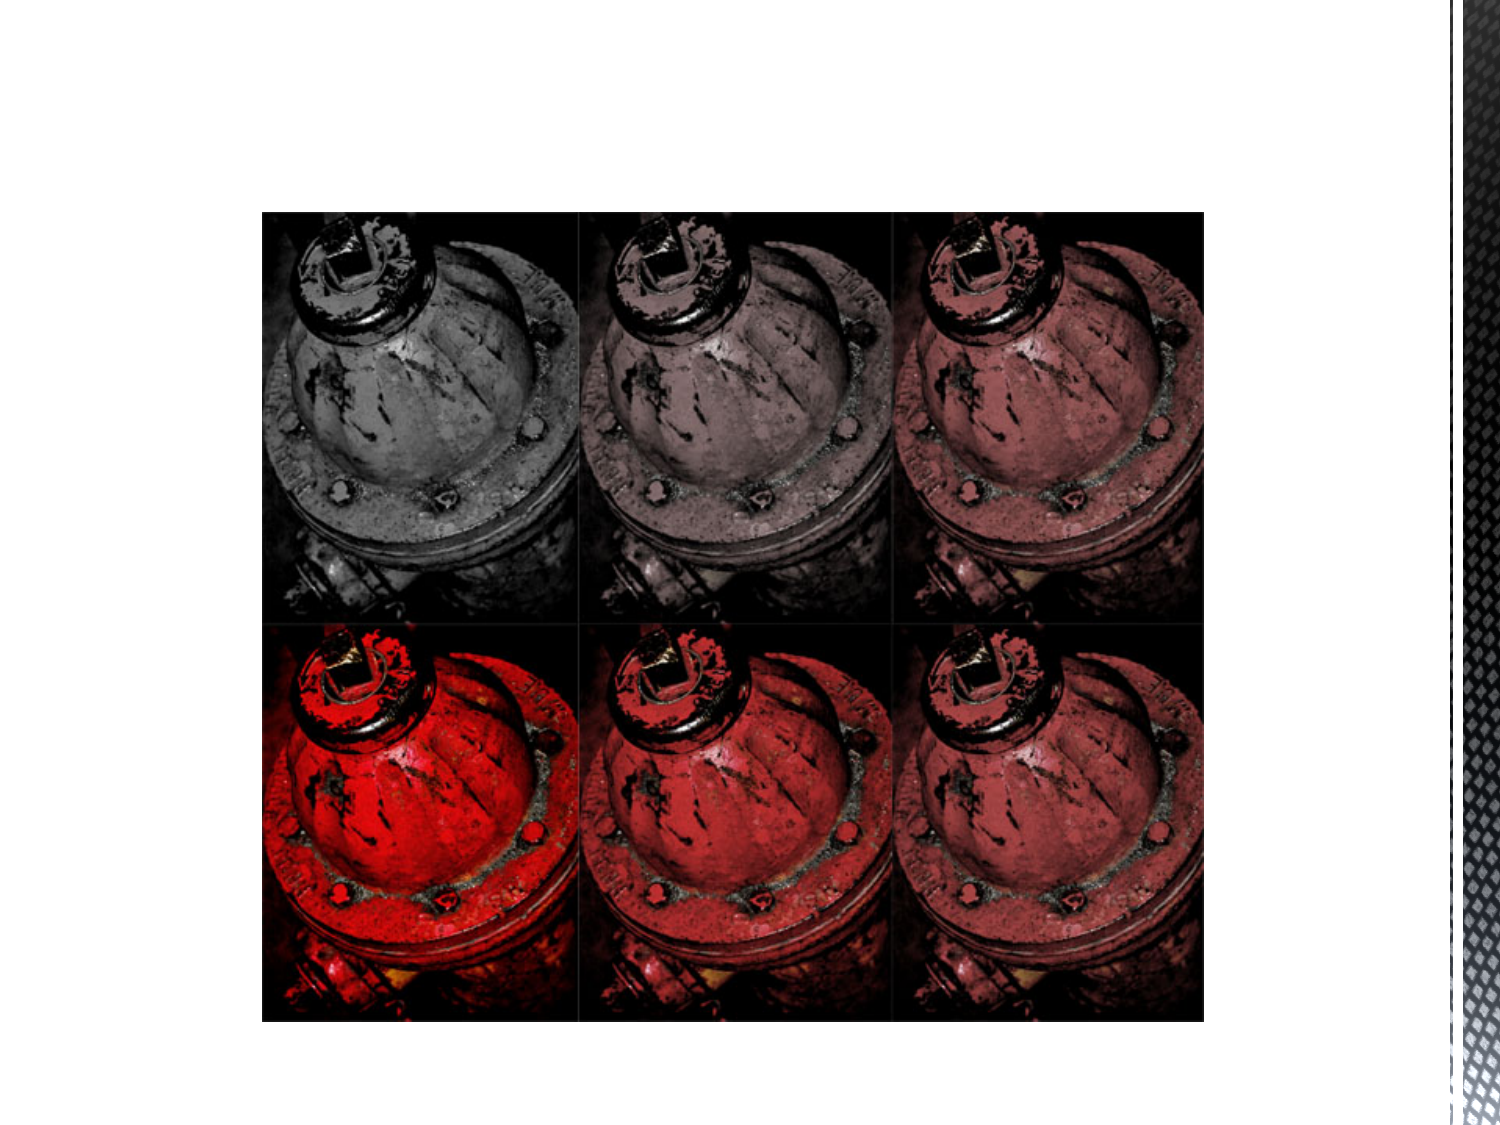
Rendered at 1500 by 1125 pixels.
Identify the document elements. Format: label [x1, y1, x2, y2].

picture [1447, 0, 1500, 1125]
picture [262, 212, 1204, 1023]
